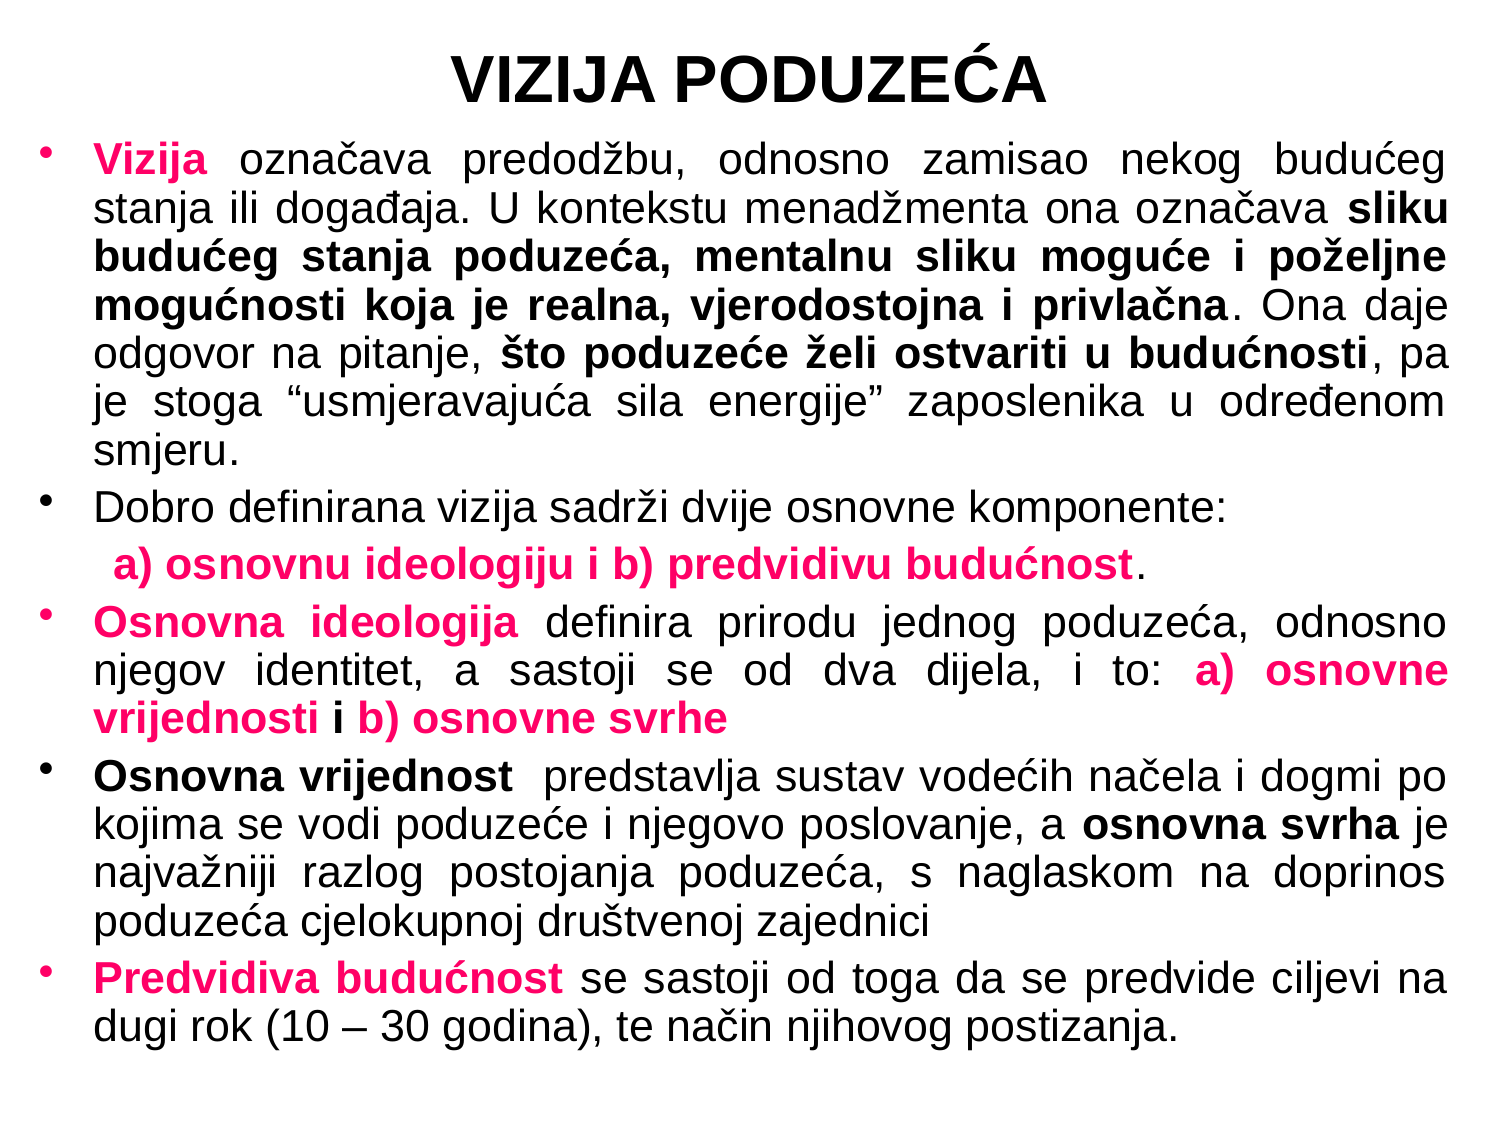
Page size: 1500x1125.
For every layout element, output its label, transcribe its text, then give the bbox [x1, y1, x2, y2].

list Vizija označava predodžbu, odnosno zamisao nekog budućeg stanja ili događaja. U kontekstu menadžmenta ona označava sliku budućeg stanja poduzeća, mentalnu sliku moguće i poželjne mogućnosti koja je realna, vjerodostojna i privlačna. Ona daje odgovor na pitanje, što poduzeće želi ostvariti u budućnosti, pa je stoga “usmjeravajuća sila energije” zaposlenika u određenom smjeru. Dobro definirana vizija sadrži dvije osnovne komponente: a) osnovnu ideologiju i b) predvidivu budućnost. Osnovna ideologija definira prirodu jednog poduzeća, odnosno njegov identitet, a sastoji se od dva dijela, i to: a) osnovne vrijednosti i b) osnovne svrhe Osnovna vrijednost predstavlja sustav vodećih načela i dogmi po kojima se vodi poduzeće i njegovo poslovanje, a osnovna svrha je najvažniji razlog postojanja poduzeća, s naglaskom na doprinos poduzeća cjelokupnoj društvenoj zajednici Predvidiva budućnost se sastoji od toga da se predvide ciljevi na dugi rok (10 – 30 godina), te način njihovog postizanja. [23, 128, 1466, 1067]
title VIZIJA PODUZEĆA [74, 23, 1426, 128]
